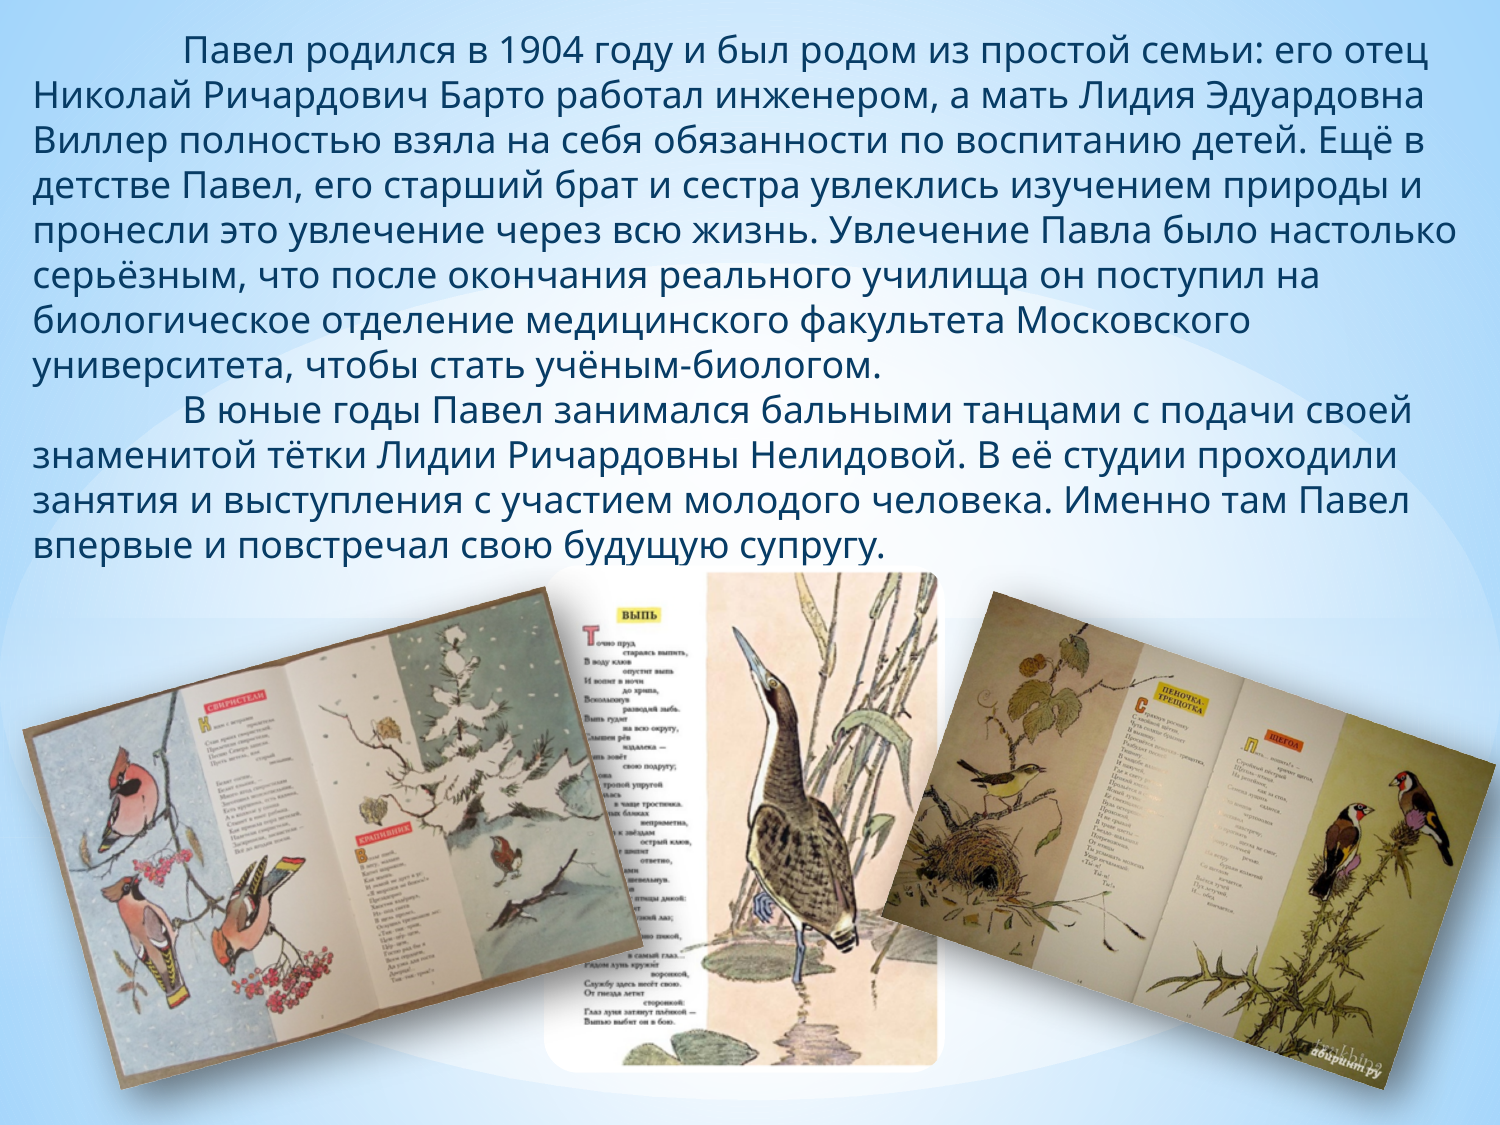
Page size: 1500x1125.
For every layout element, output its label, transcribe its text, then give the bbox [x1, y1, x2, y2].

text_box Павел родился в 1904 году и был родом из простой семьи: его отец Николай Ричардович Барто работал инженером, а мать Лидия Эдуардовна Виллер полностью взяла на себя обязанности по воспитанию детей. Ещё в детстве Павел, его старший брат и сестра увлеклись изучением природы и пронесли это увлечение через всю жизнь. Увлечение Павла было настолько серьёзным, что после окончания реального училища он поступил на биологическое отделение медицинского факультета Московского университета, чтобы стать учёным-биологом. В юные годы Павел занимался бальными танцами с подачи своей знаменитой тётки Лидии Ричардовны Нелидовой. В её студии проходили занятия и выступления с участием молодого человека. Именно там Павел впервые и повстречал свою будущую супругу. [17, 19, 1477, 619]
picture [23, 565, 1495, 1090]
